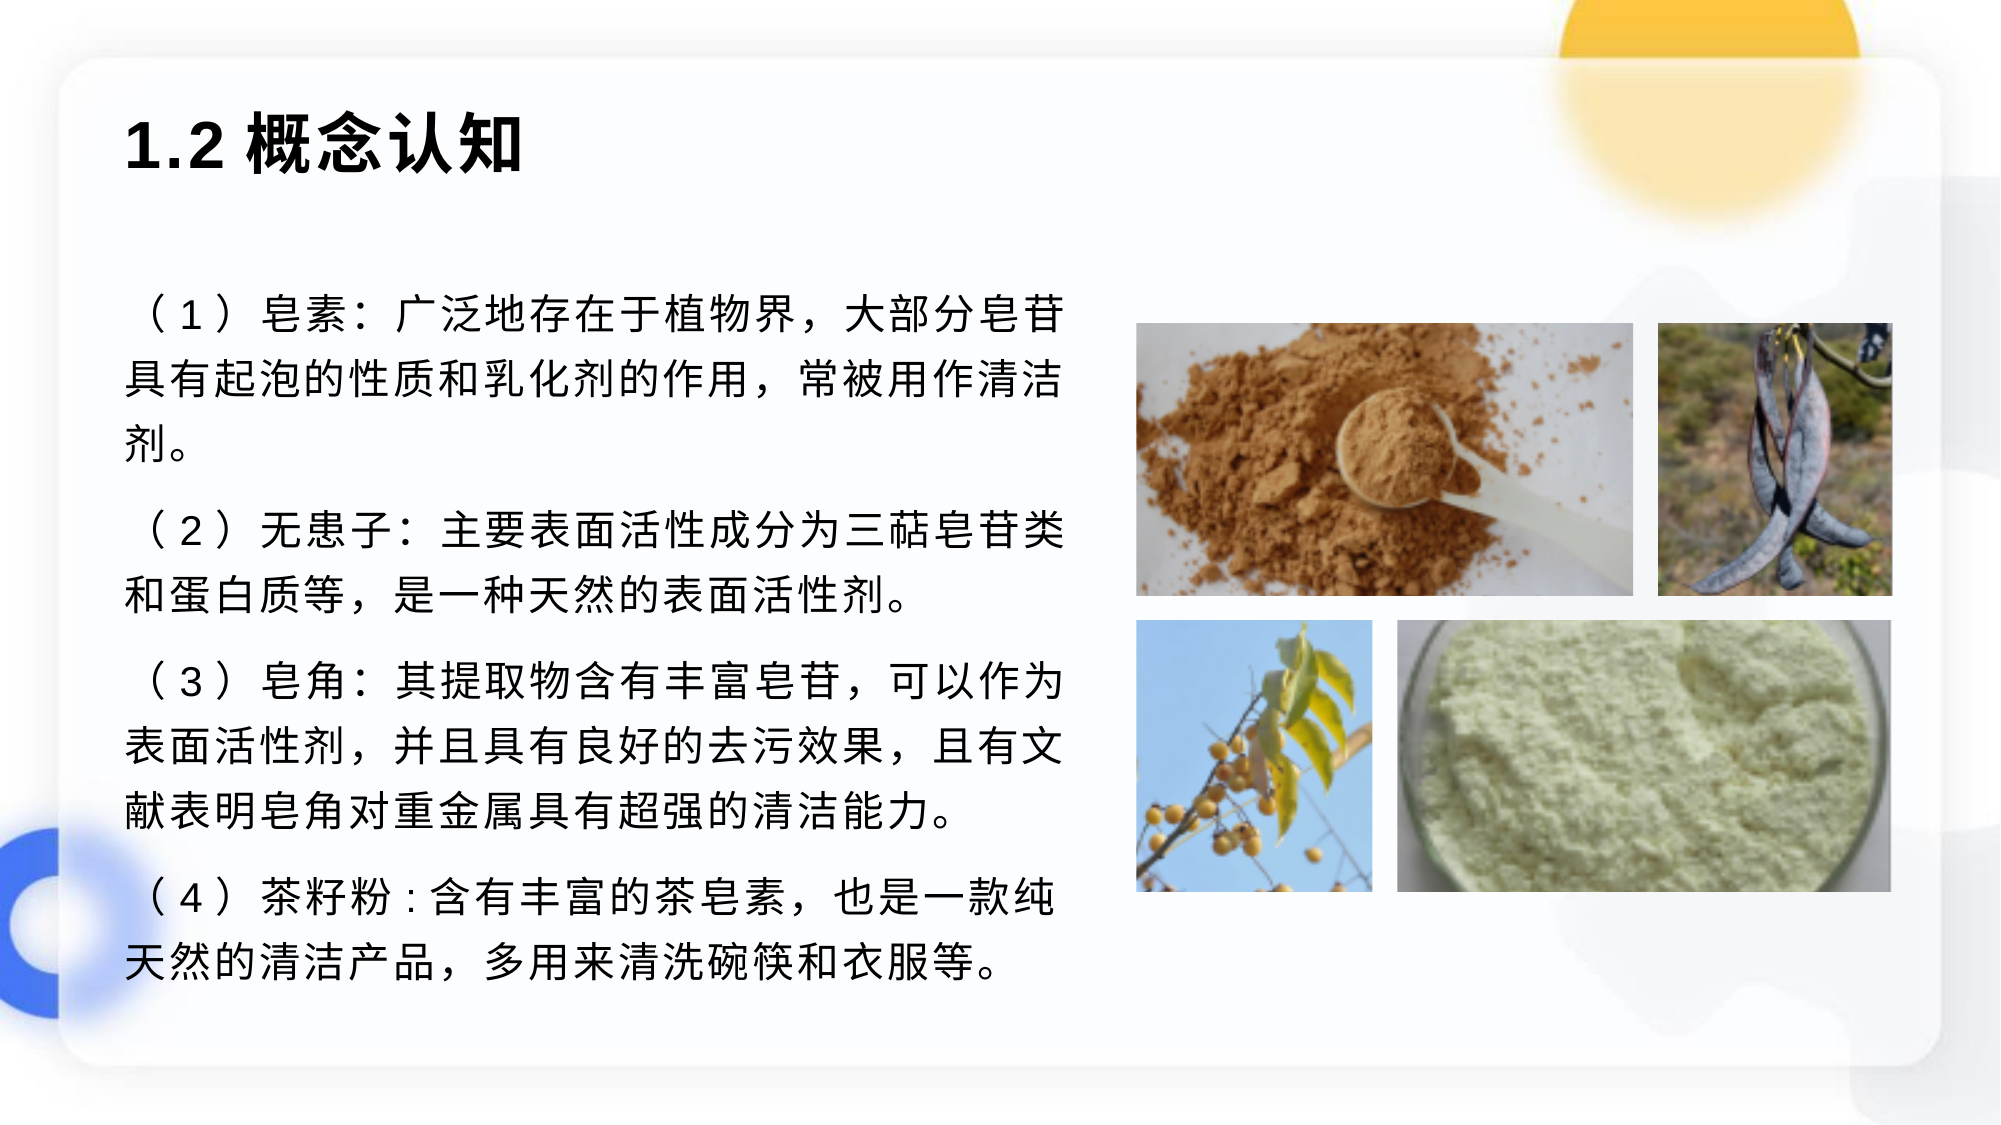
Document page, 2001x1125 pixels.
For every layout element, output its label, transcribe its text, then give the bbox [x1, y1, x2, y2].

picture [0, 0, 2000, 1125]
list （1）皂素：广泛地存在于植物界，大部分皂苷具有起泡的性质和乳化剂的作用，常被用作清洁剂。 （2）无患子：主要表面活性成分为三萜皂苷类和蛋白质等，是一种天然的表面活性剂。 （3）皂角：其提取物含有丰富皂苷，可以作为表面活性剂，并且具有良好的去污效果，且有文献表明皂角对重金属具有超强的清洁能力。 （4）茶籽粉:含有丰富的茶皂素，也是一款纯天然的清洁产品，多用来清洗碗筷和衣服等。 [109, 218, 1112, 1041]
title 1.2概念认知 [109, 106, 1891, 179]
